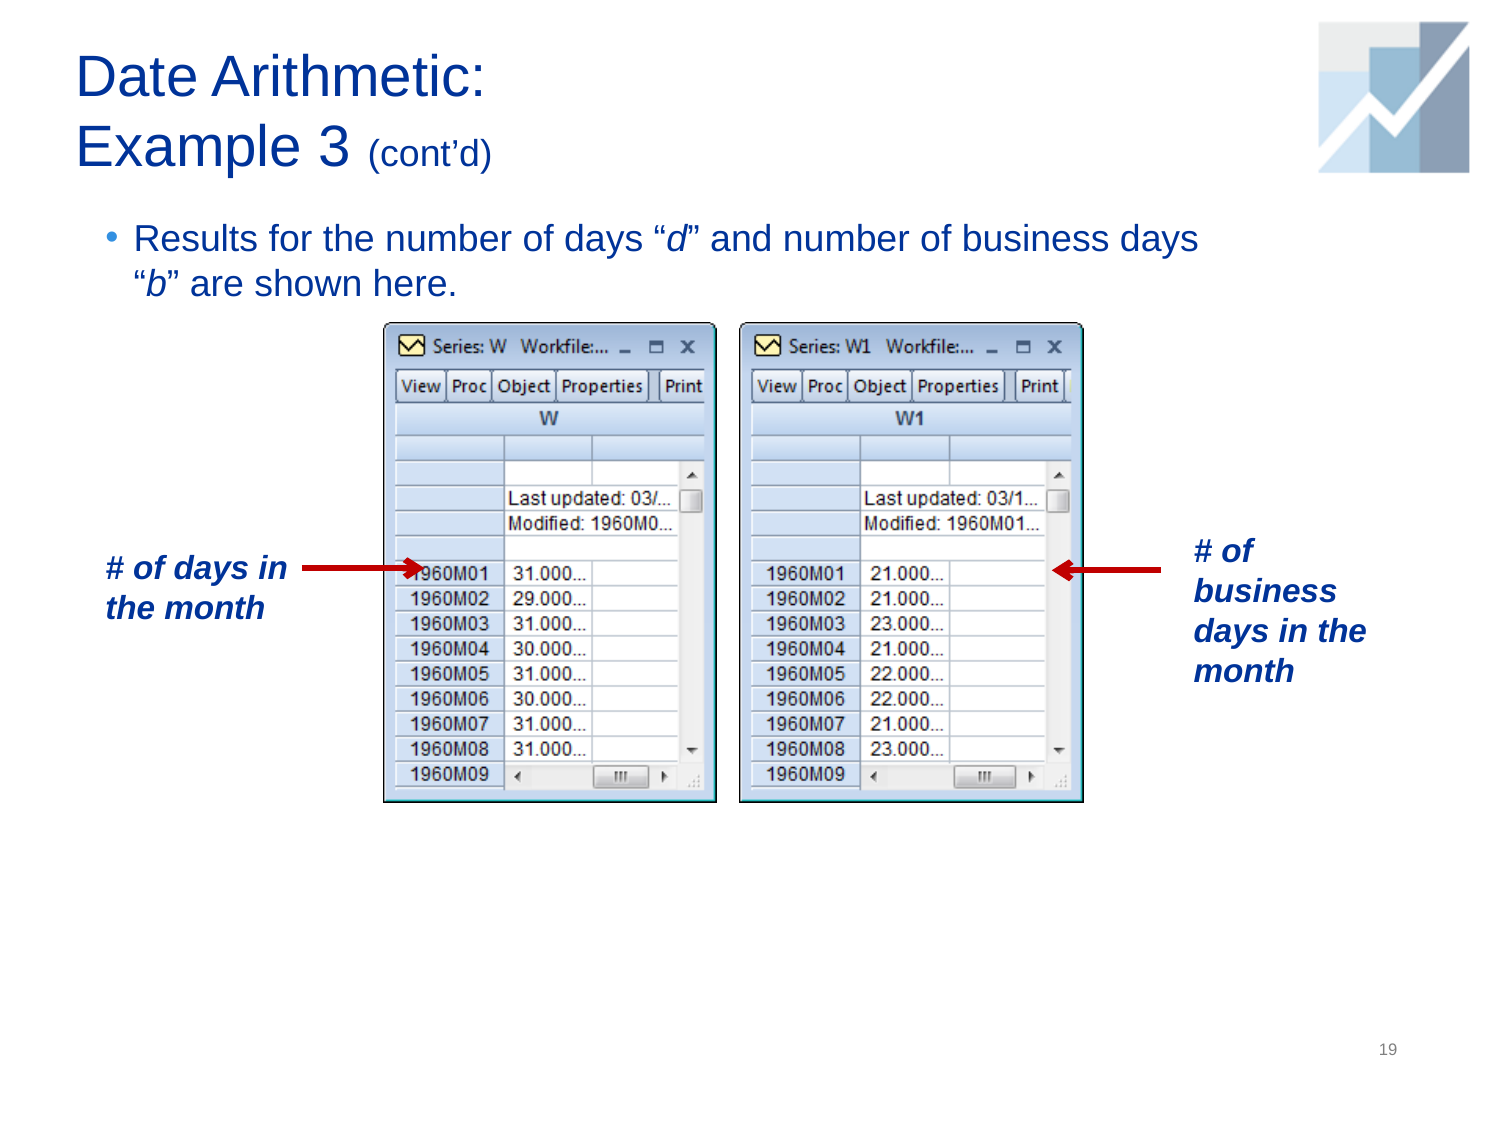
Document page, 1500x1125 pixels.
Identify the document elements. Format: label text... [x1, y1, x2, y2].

picture [383, 659, 717, 803]
picture [383, 322, 717, 521]
text_box Date Arithmetic: Example 3 (cont’d) [60, 0, 1295, 186]
picture [1300, 11, 1479, 181]
slide_number 19 [1262, 1015, 1413, 1067]
picture [739, 659, 1084, 803]
text_box Results for the number of days “d” and number of business days “b” are shown here. [90, 206, 1263, 304]
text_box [90, 521, 1416, 659]
picture [739, 322, 1084, 521]
